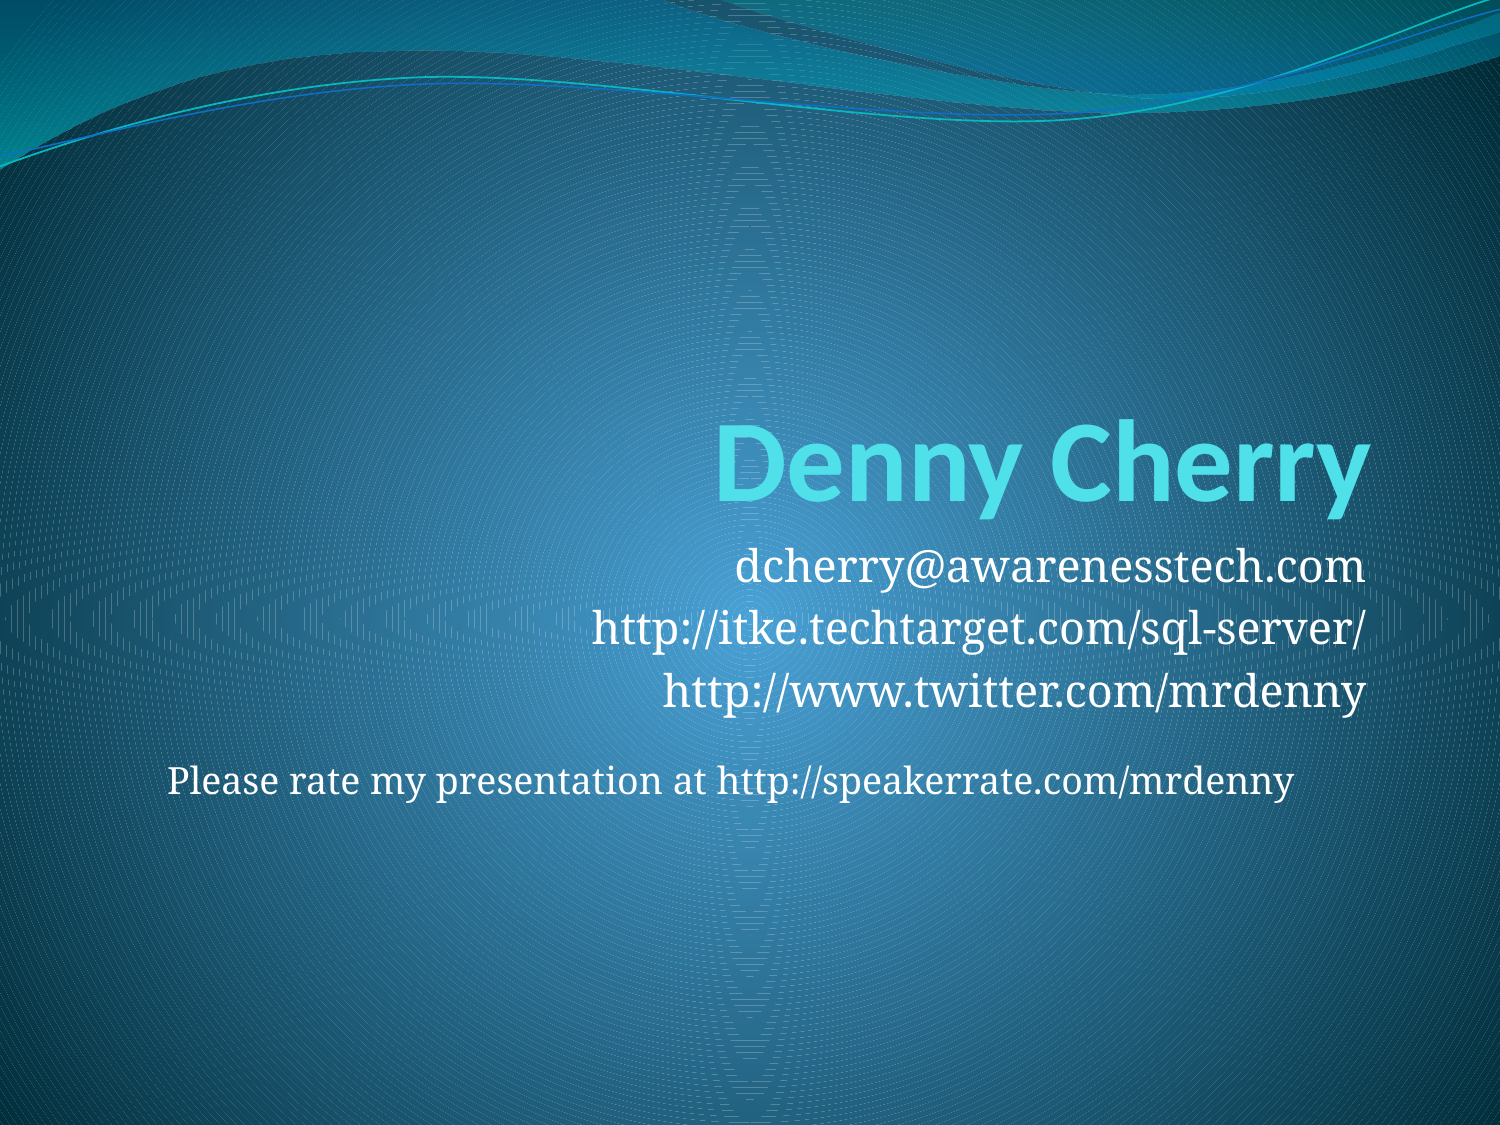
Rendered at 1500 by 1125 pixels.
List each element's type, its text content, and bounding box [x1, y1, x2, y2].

title Denny Cherry [87, 224, 1376, 525]
subtitle dcherry@awarenesstech.com http://itke.techtarget.com/sql-server/ http://www.twitter.com/mrdenny [87, 529, 1376, 725]
text_box Please rate my presentation at http://speakerrate.com/mrdenny [99, 749, 1363, 810]
